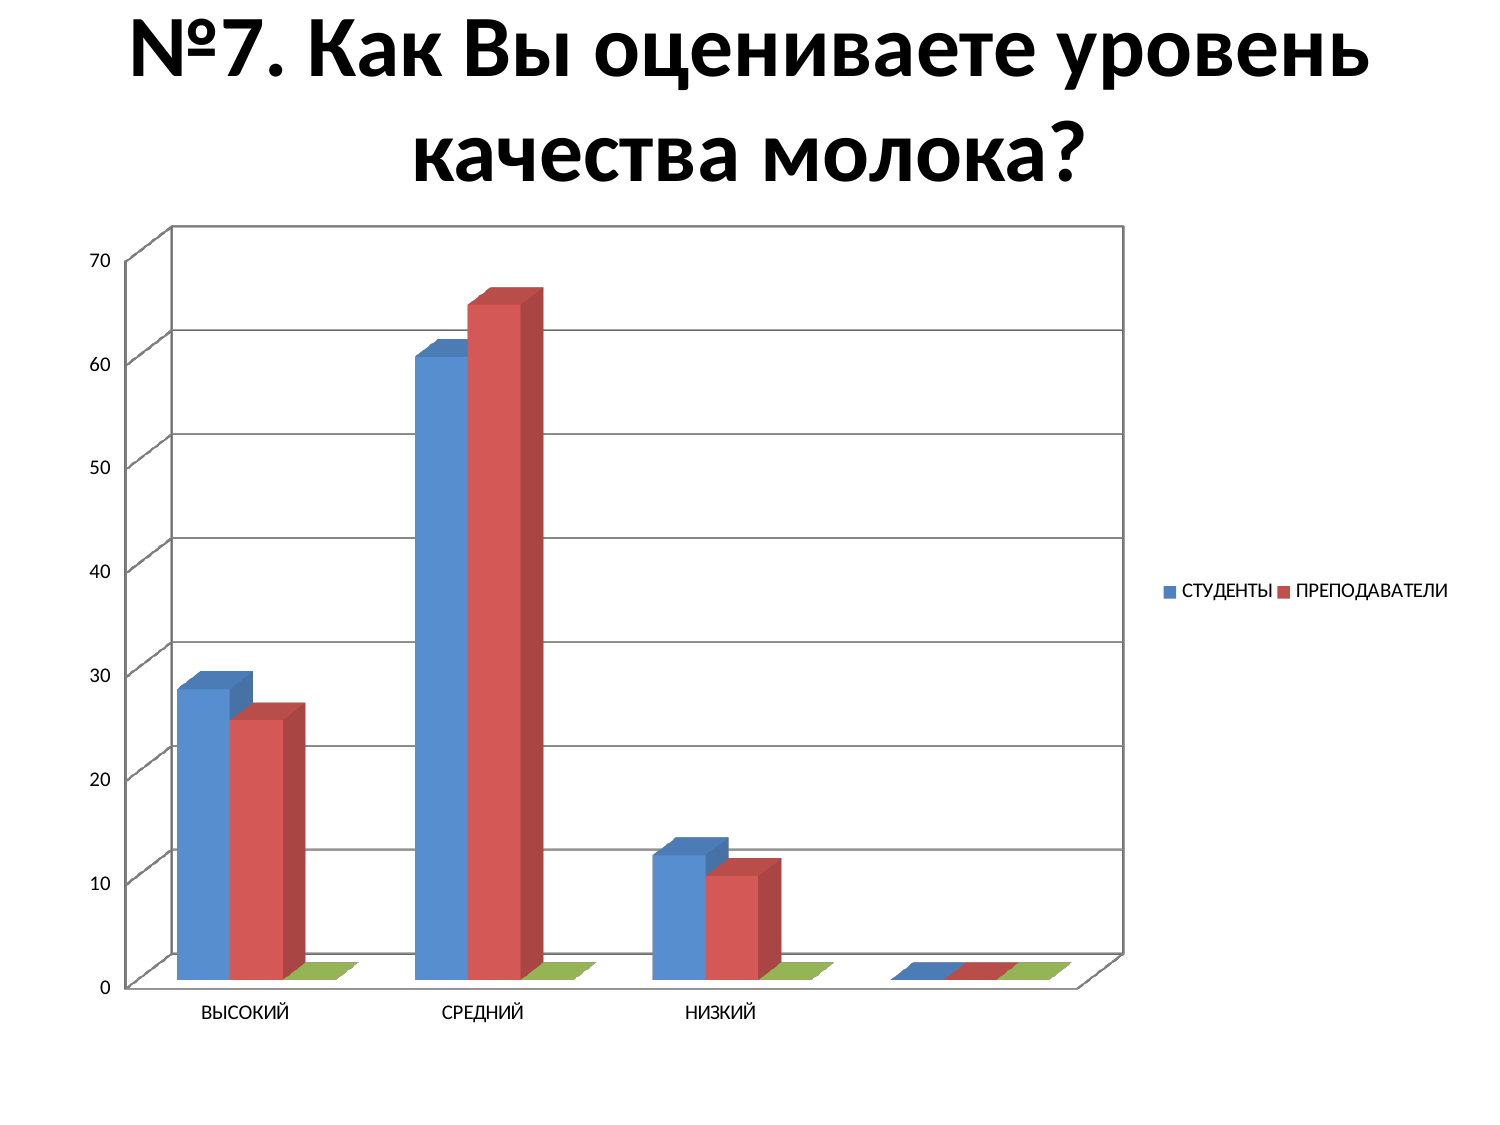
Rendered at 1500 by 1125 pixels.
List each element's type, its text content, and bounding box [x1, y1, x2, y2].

chart [23, 198, 1466, 1091]
title №7. Как Вы оцениваете уровень качества молока? [0, 0, 1500, 188]
